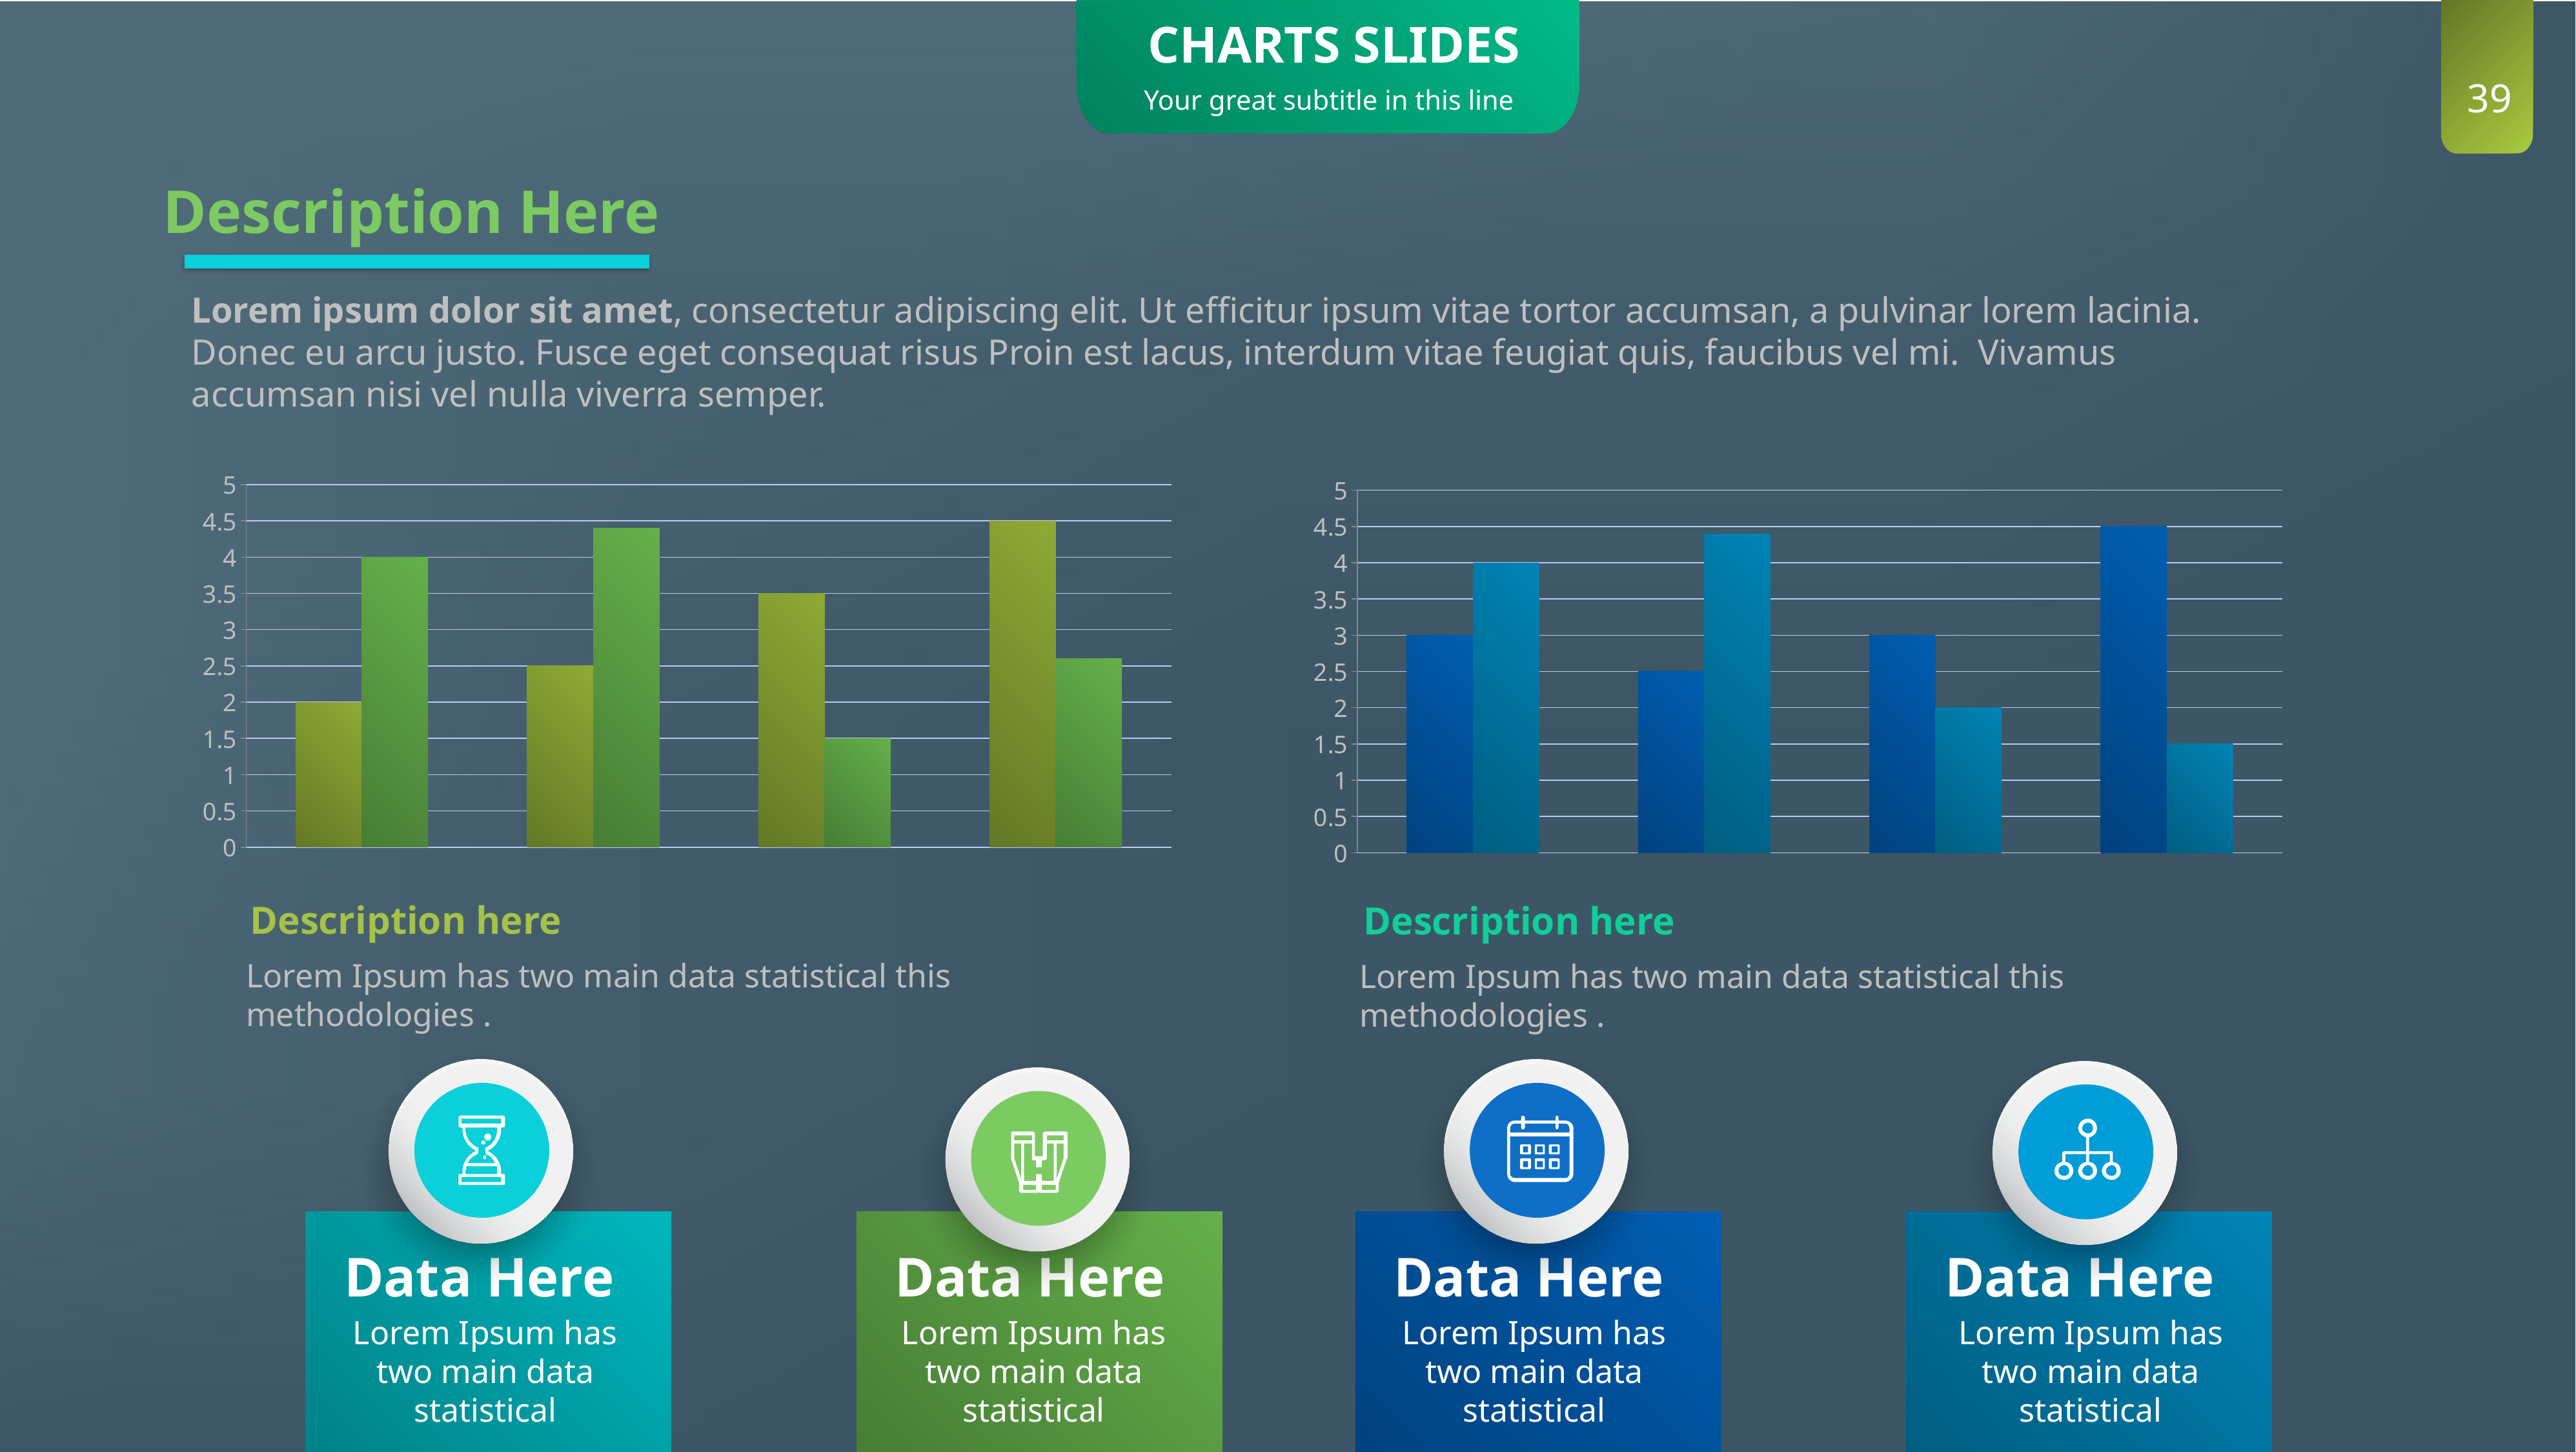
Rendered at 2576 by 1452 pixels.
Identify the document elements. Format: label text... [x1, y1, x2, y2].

text_box [1354, 1210, 1723, 1452]
text_box Description here [1344, 887, 1714, 944]
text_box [1364, 1238, 1703, 1442]
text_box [356, 1048, 601, 1293]
text_box Description here [230, 887, 601, 943]
picture [0, 1, 2576, 1452]
text_box [1905, 1210, 2273, 1452]
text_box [165, 169, 2248, 429]
chart [182, 459, 1192, 872]
text_box [305, 1210, 673, 1452]
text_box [913, 1056, 1157, 1300]
text_box [855, 1210, 1224, 1452]
text_box Lorem Ipsum has two main data statistical this methodologies . [1336, 944, 2095, 1045]
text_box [1960, 1050, 2205, 1294]
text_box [1412, 1048, 1656, 1293]
chart [1293, 465, 2303, 878]
text_box Lorem Ipsum has two main data statistical this methodologies . [223, 943, 982, 1045]
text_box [876, 0, 1792, 134]
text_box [864, 1238, 1203, 1442]
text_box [316, 1238, 654, 1442]
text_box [1922, 1238, 2260, 1442]
